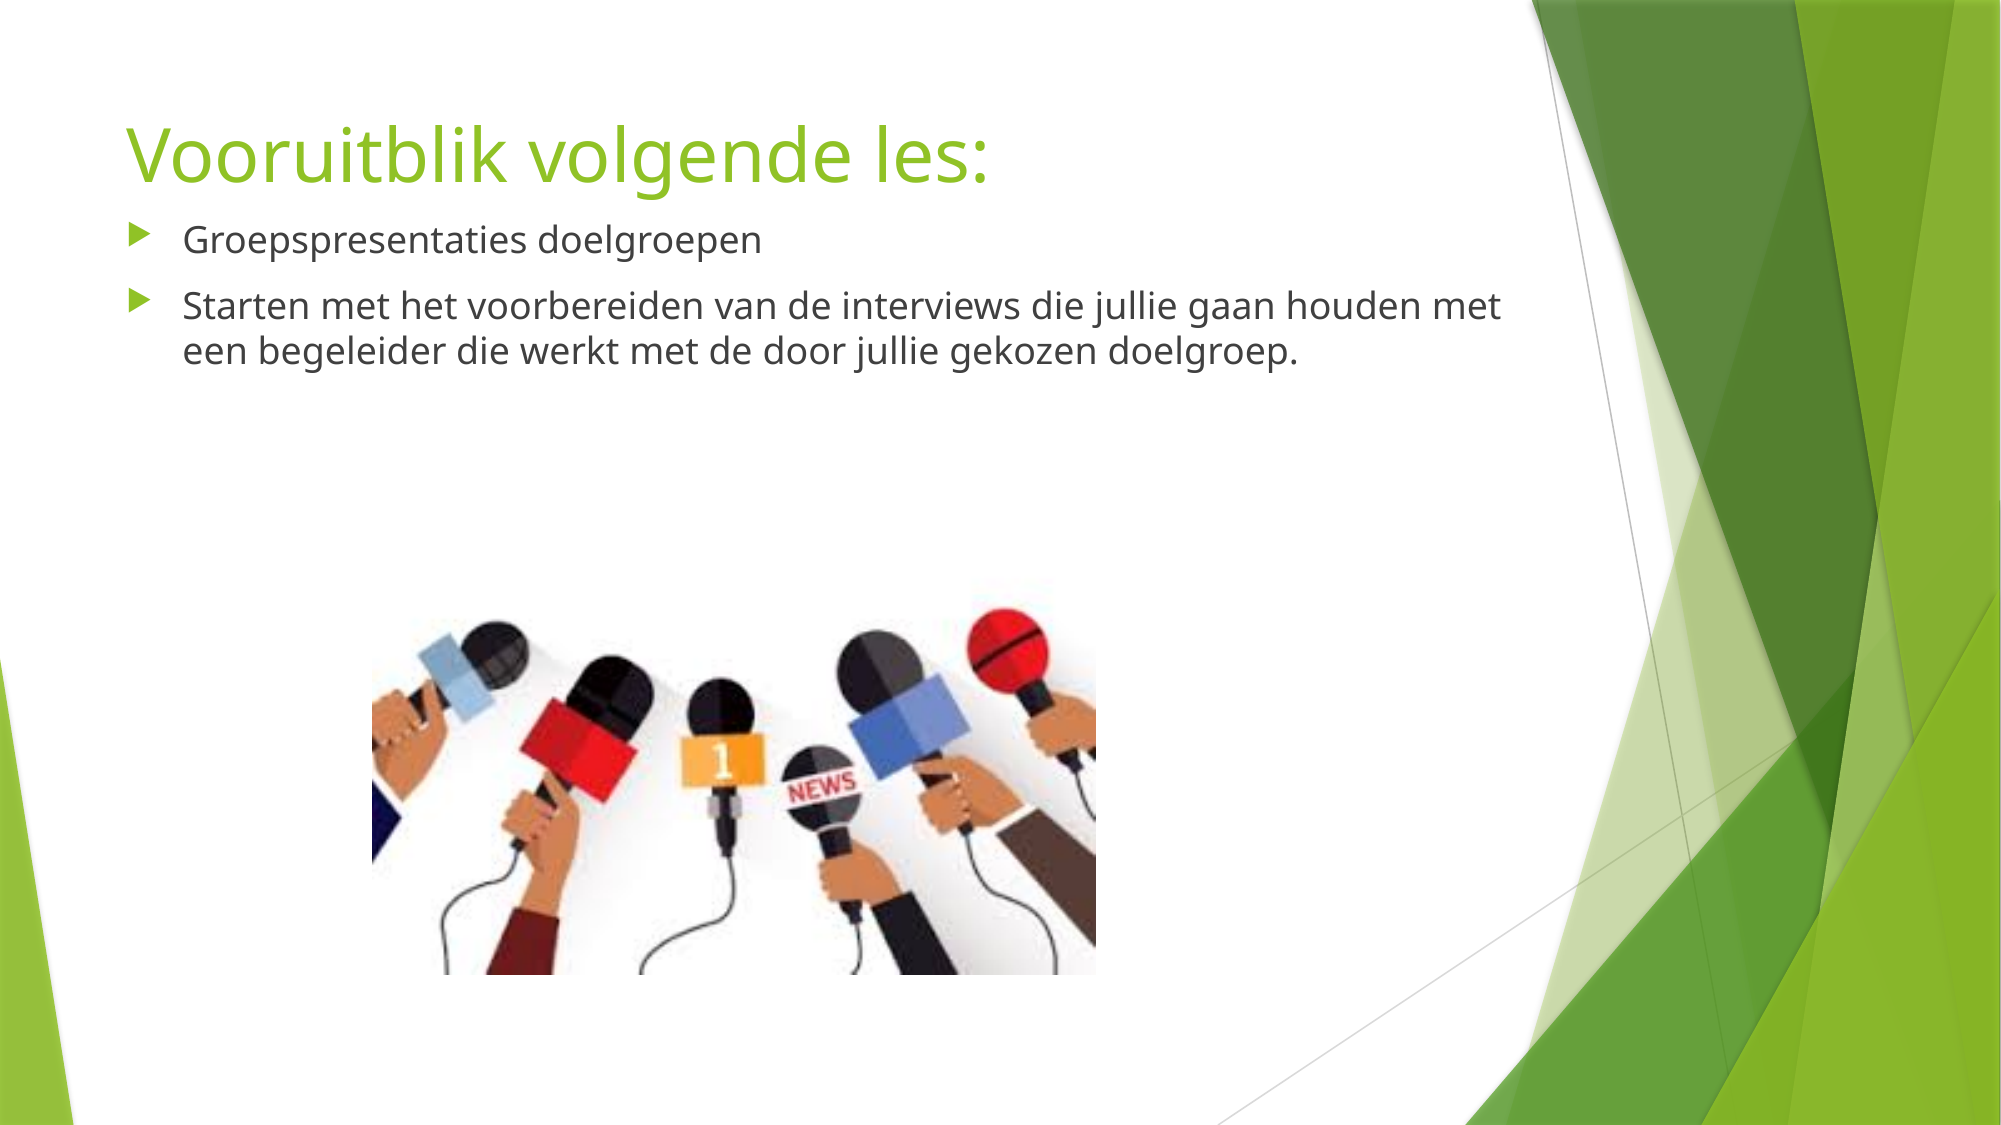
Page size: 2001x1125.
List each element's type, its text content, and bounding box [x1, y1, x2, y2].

picture [372, 539, 1096, 976]
list Groepspresentaties doelgroepen Starten met het voorbereiden van de interviews die jullie gaan houden met een begeleider die werkt met de door jullie gekozen doelgroep. [111, 208, 1522, 845]
title Vooruitblik volgende les: [111, 99, 1522, 208]
